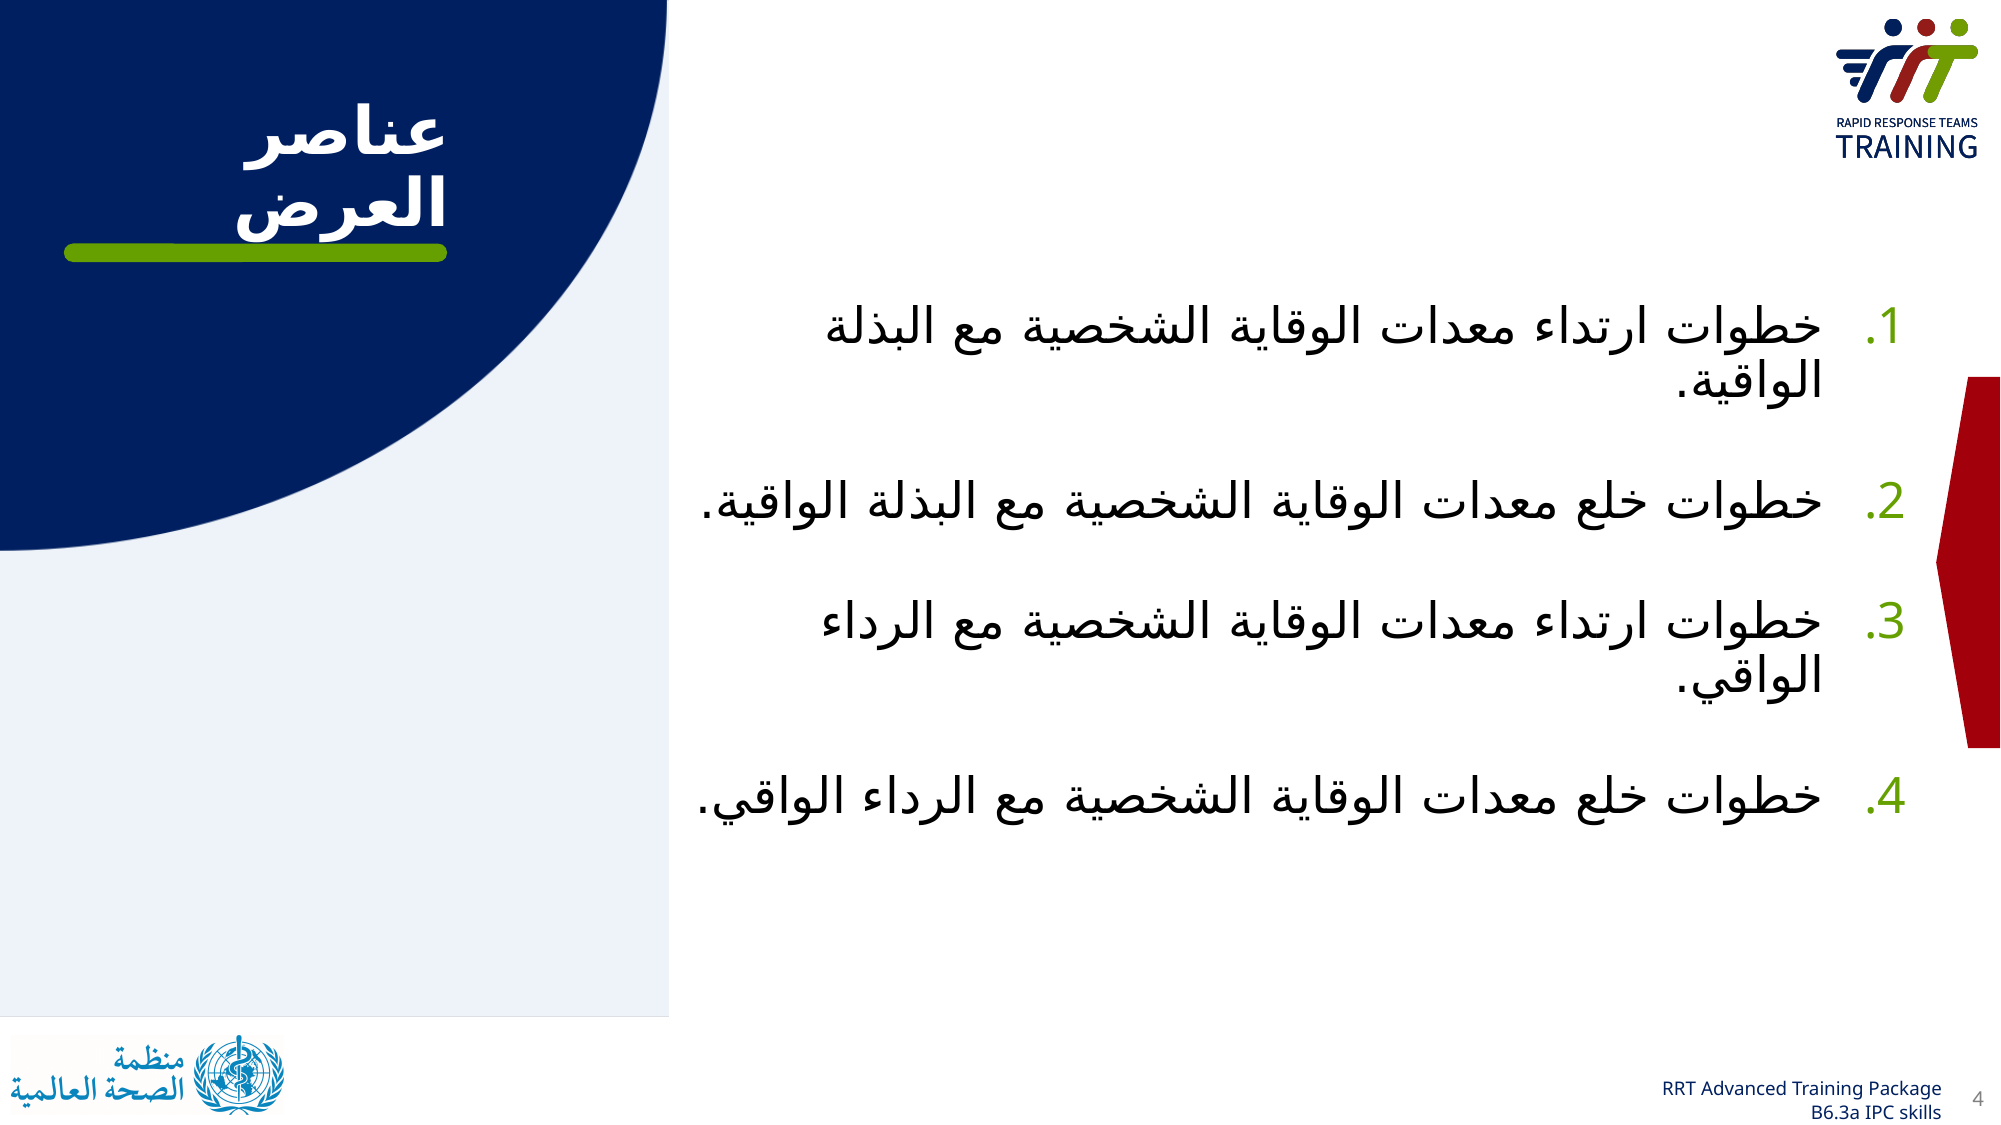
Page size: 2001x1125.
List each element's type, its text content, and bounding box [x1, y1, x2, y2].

title عناصر العرض [59, 102, 451, 242]
picture [0, 0, 669, 1018]
picture [11, 1035, 284, 1115]
list خطوات ارتداء معدات الوقاية الشخصية مع البذلة الواقية. خطوات خلع معدات الوقاية الشخصية مع البذلة الواقية. خطوات ارتداء معدات الوقاية الشخصية مع الرداء الواقي. خطوات خلع معدات الوقاية الشخصية مع الرداء الواقي. [680, 205, 1918, 920]
picture [241, 1050, 247, 1059]
picture [1835, 19, 1978, 167]
